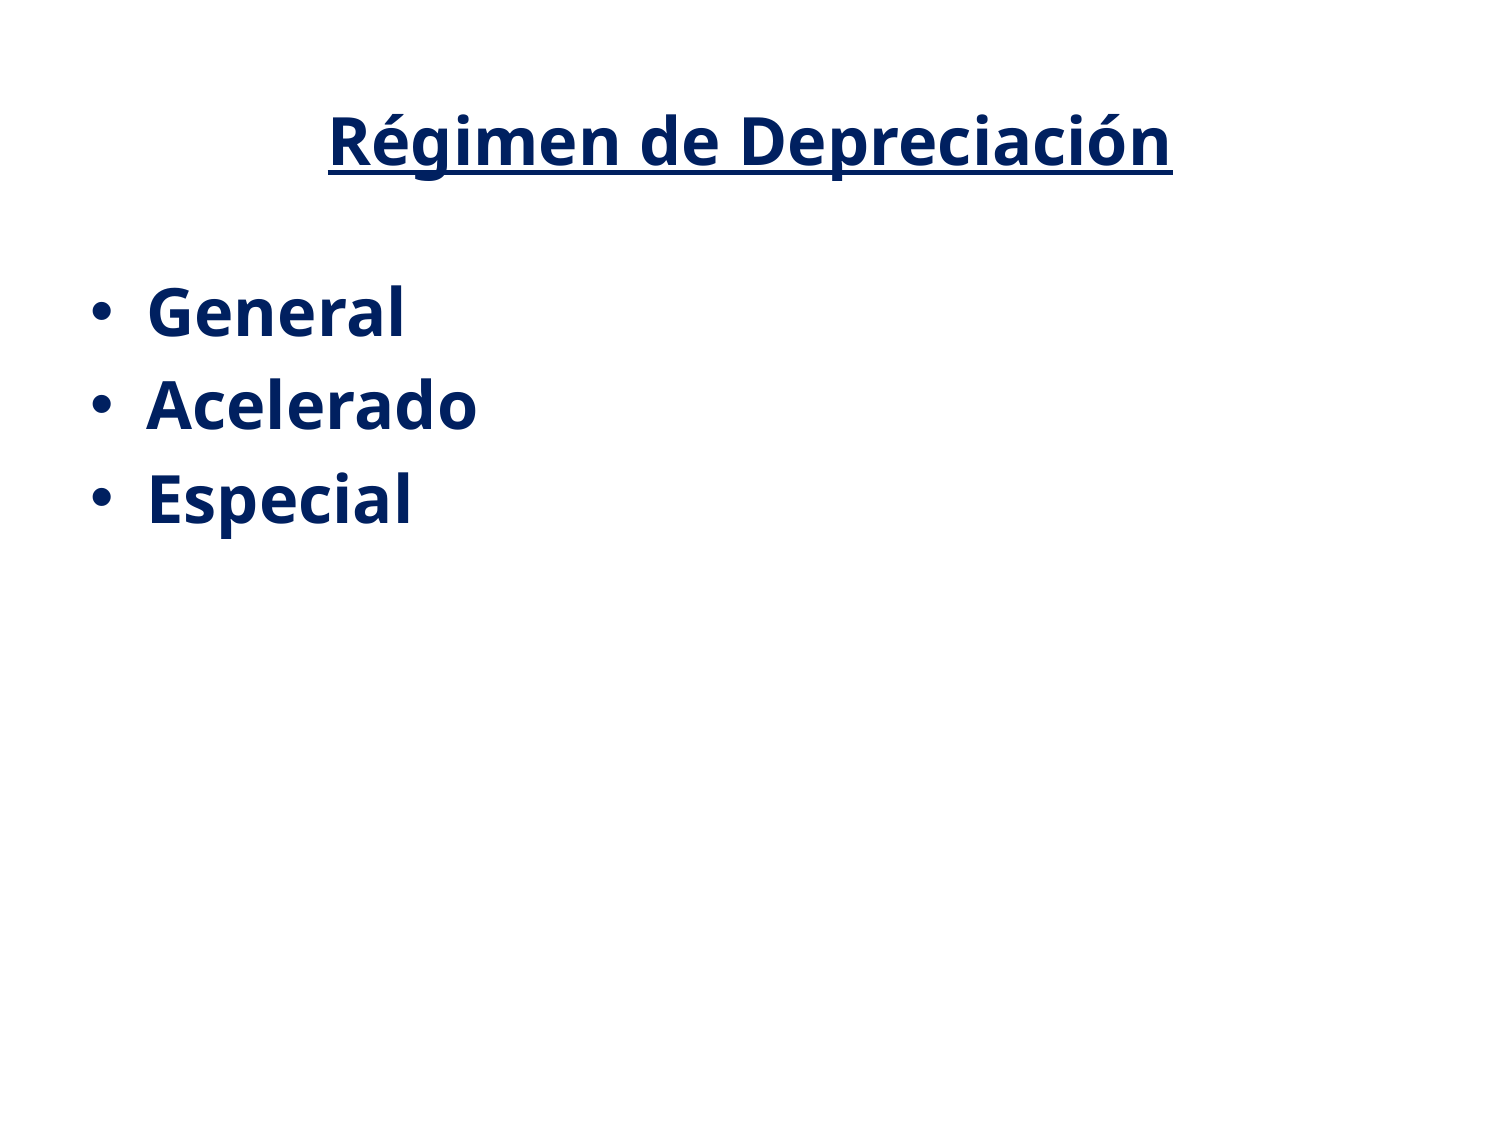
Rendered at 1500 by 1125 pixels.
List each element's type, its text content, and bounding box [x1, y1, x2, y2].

list General Acelerado Especial [74, 262, 1426, 1006]
title Régimen de Depreciación [74, 44, 1426, 233]
